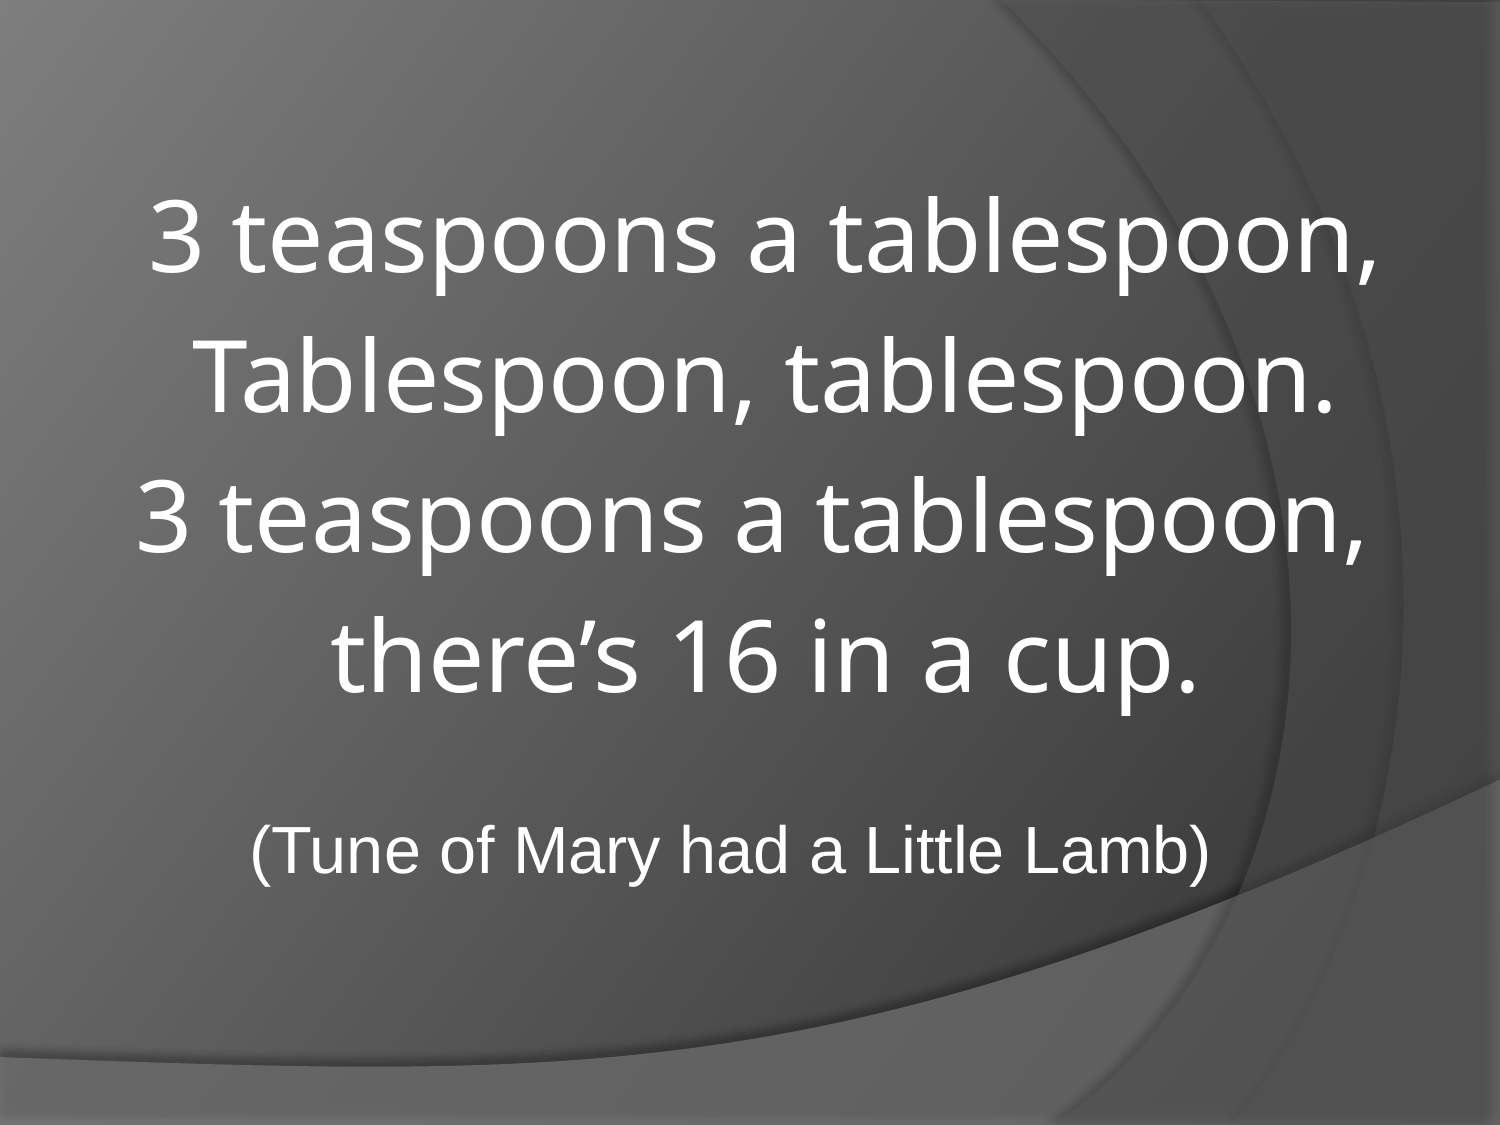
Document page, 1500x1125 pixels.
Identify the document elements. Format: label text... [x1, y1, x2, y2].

subtitle 3 teaspoons a tablespoon, Tablespoon, tablespoon. 3 teaspoons a tablespoon, there’s 16 in a cup. [112, 137, 1413, 713]
text_box (Tune of Mary had a Little Lamb) [199, 799, 1263, 895]
